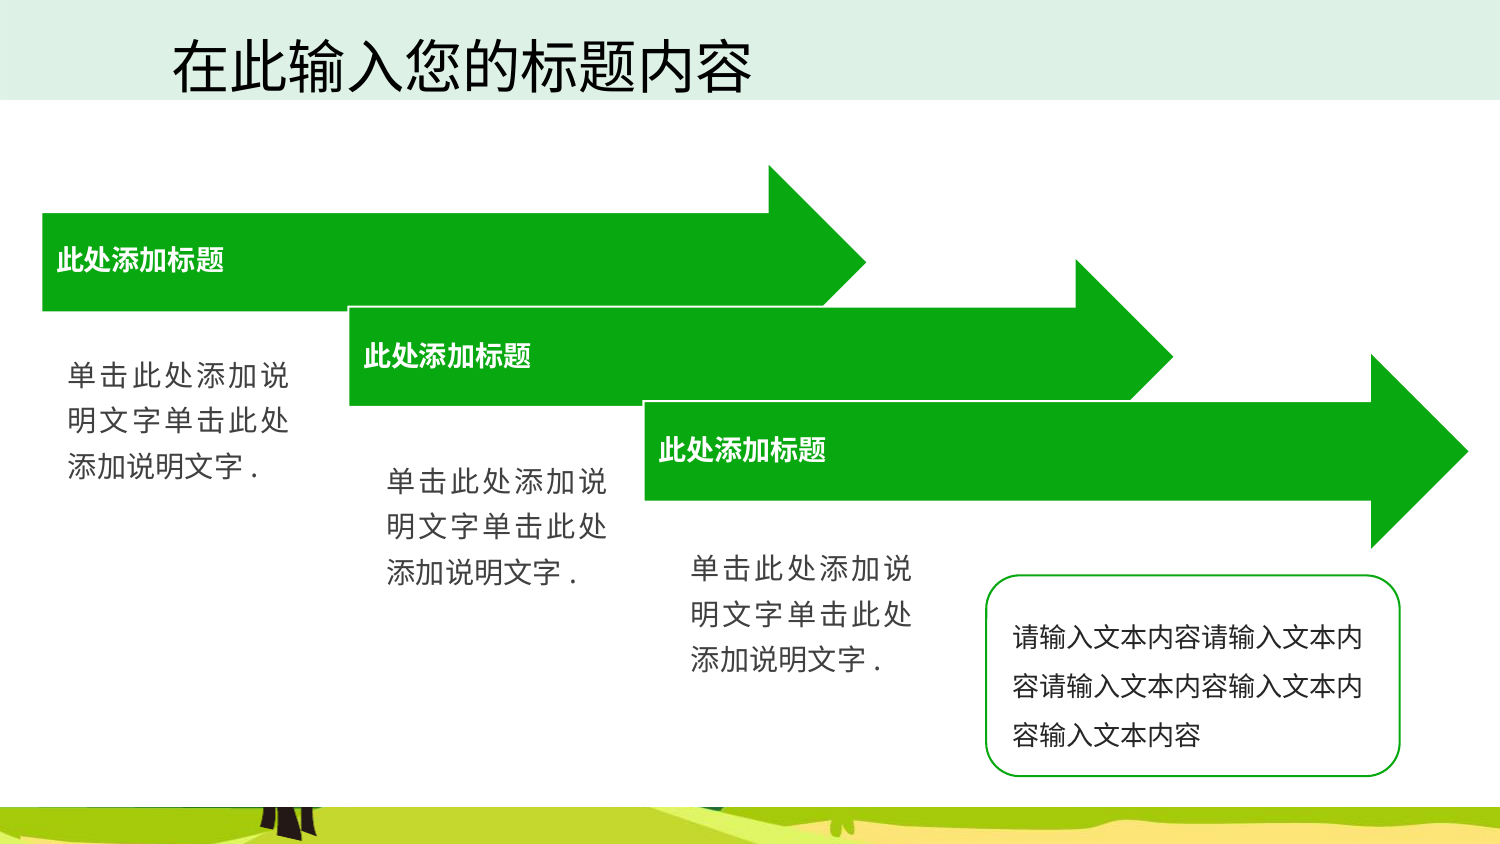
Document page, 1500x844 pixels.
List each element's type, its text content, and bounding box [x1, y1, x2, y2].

text_box [985, 574, 1401, 778]
text_box [40, 159, 870, 314]
text_box 单击此处添加说明文字单击此处添加说明文字. [371, 445, 624, 597]
text_box [347, 253, 1177, 409]
text_box 在此输入您的标题内容 [156, 22, 793, 108]
text_box 此处添加标题 [41, 234, 325, 284]
text_box [642, 348, 1472, 555]
text_box 此处添加标题 [348, 330, 632, 380]
text_box 请输入文本内容请输入文本内容请输入文本内容输入文本内容输入文本内容 [998, 596, 1388, 758]
text_box 单击此处添加说明文字单击此处添加说明文字. [53, 339, 305, 491]
text_box 此处添加标题 [643, 425, 928, 474]
picture [0, 0, 1500, 99]
text_box 单击此处添加说明文字单击此处添加说明文字. [676, 532, 928, 684]
picture [0, 807, 1500, 844]
